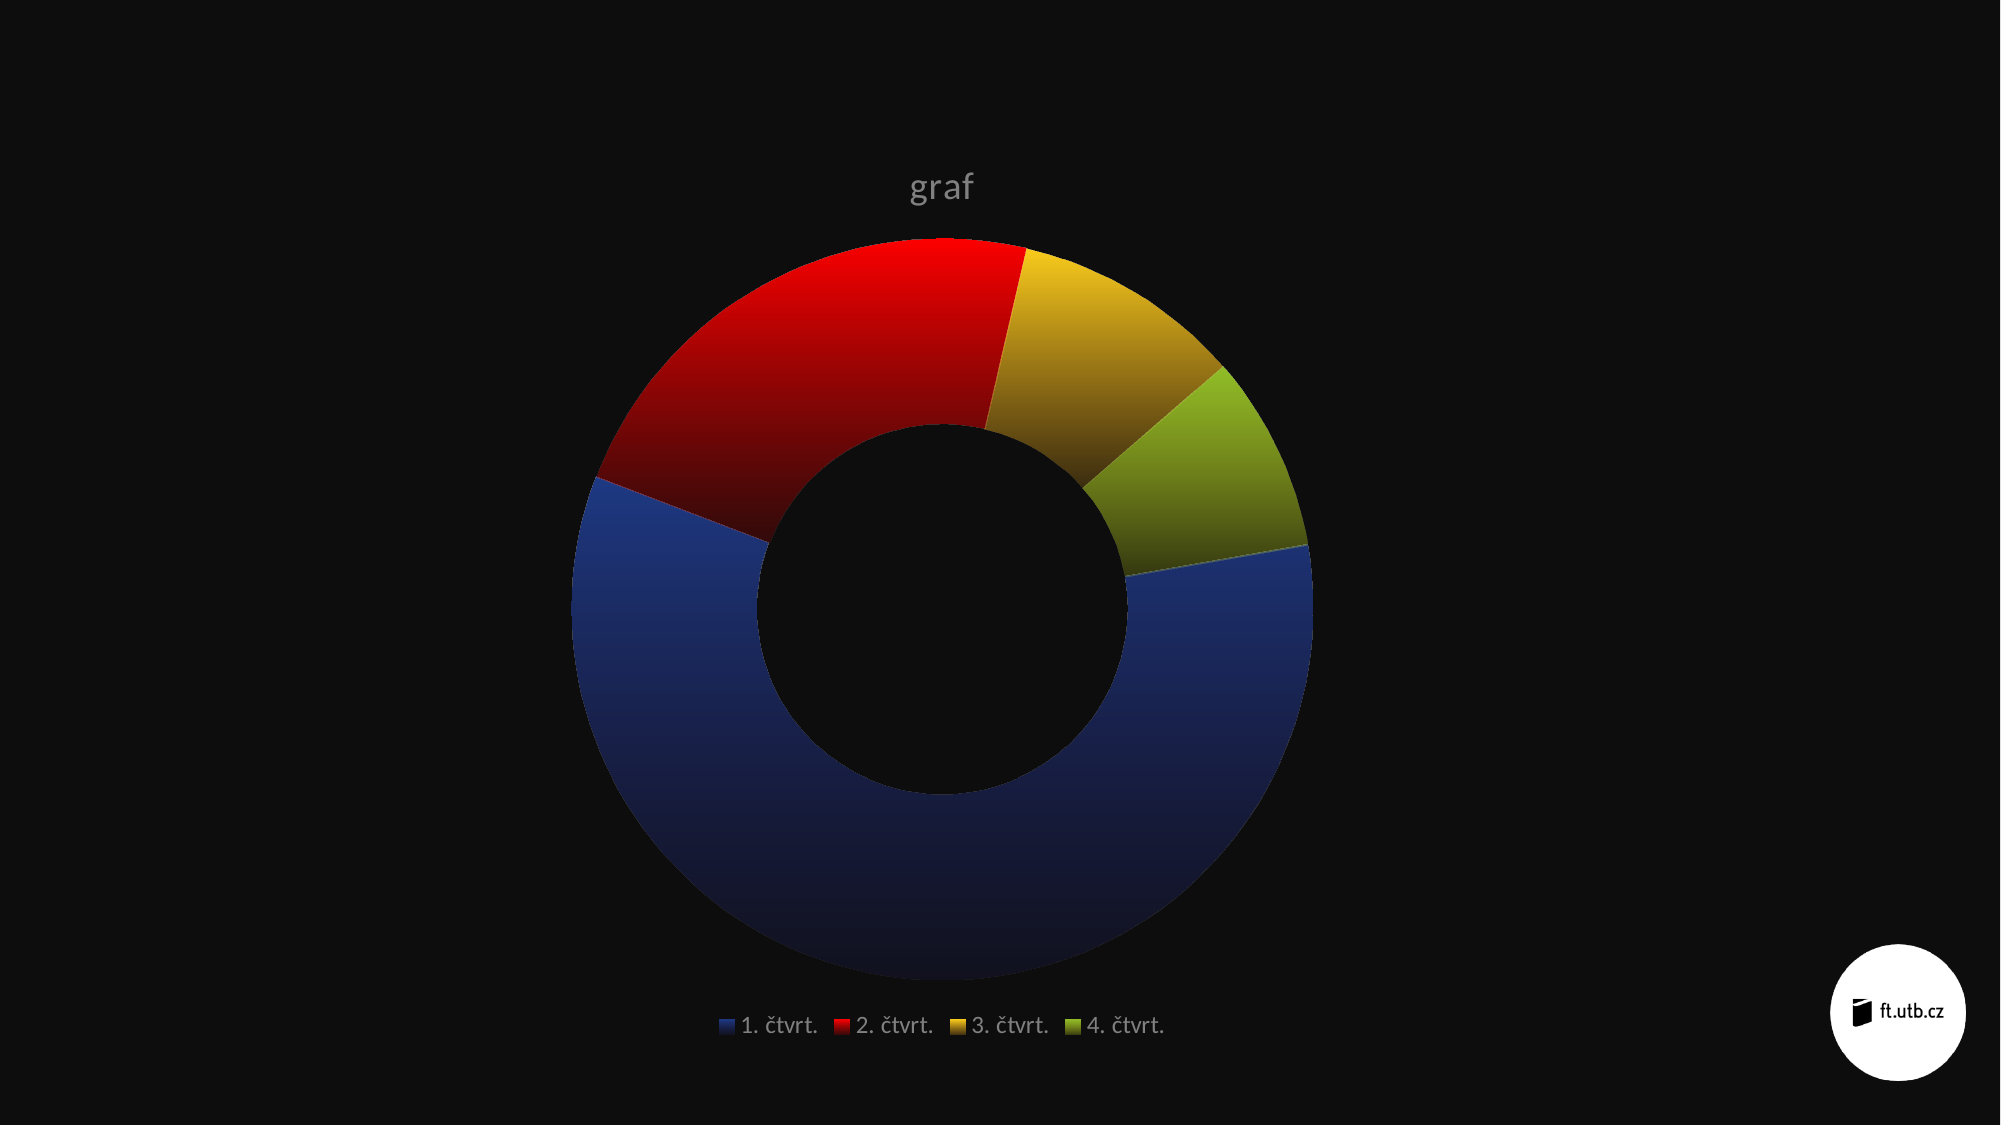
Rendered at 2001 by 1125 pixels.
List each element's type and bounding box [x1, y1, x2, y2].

chart [47, 131, 1837, 1046]
picture [1830, 944, 1966, 1081]
